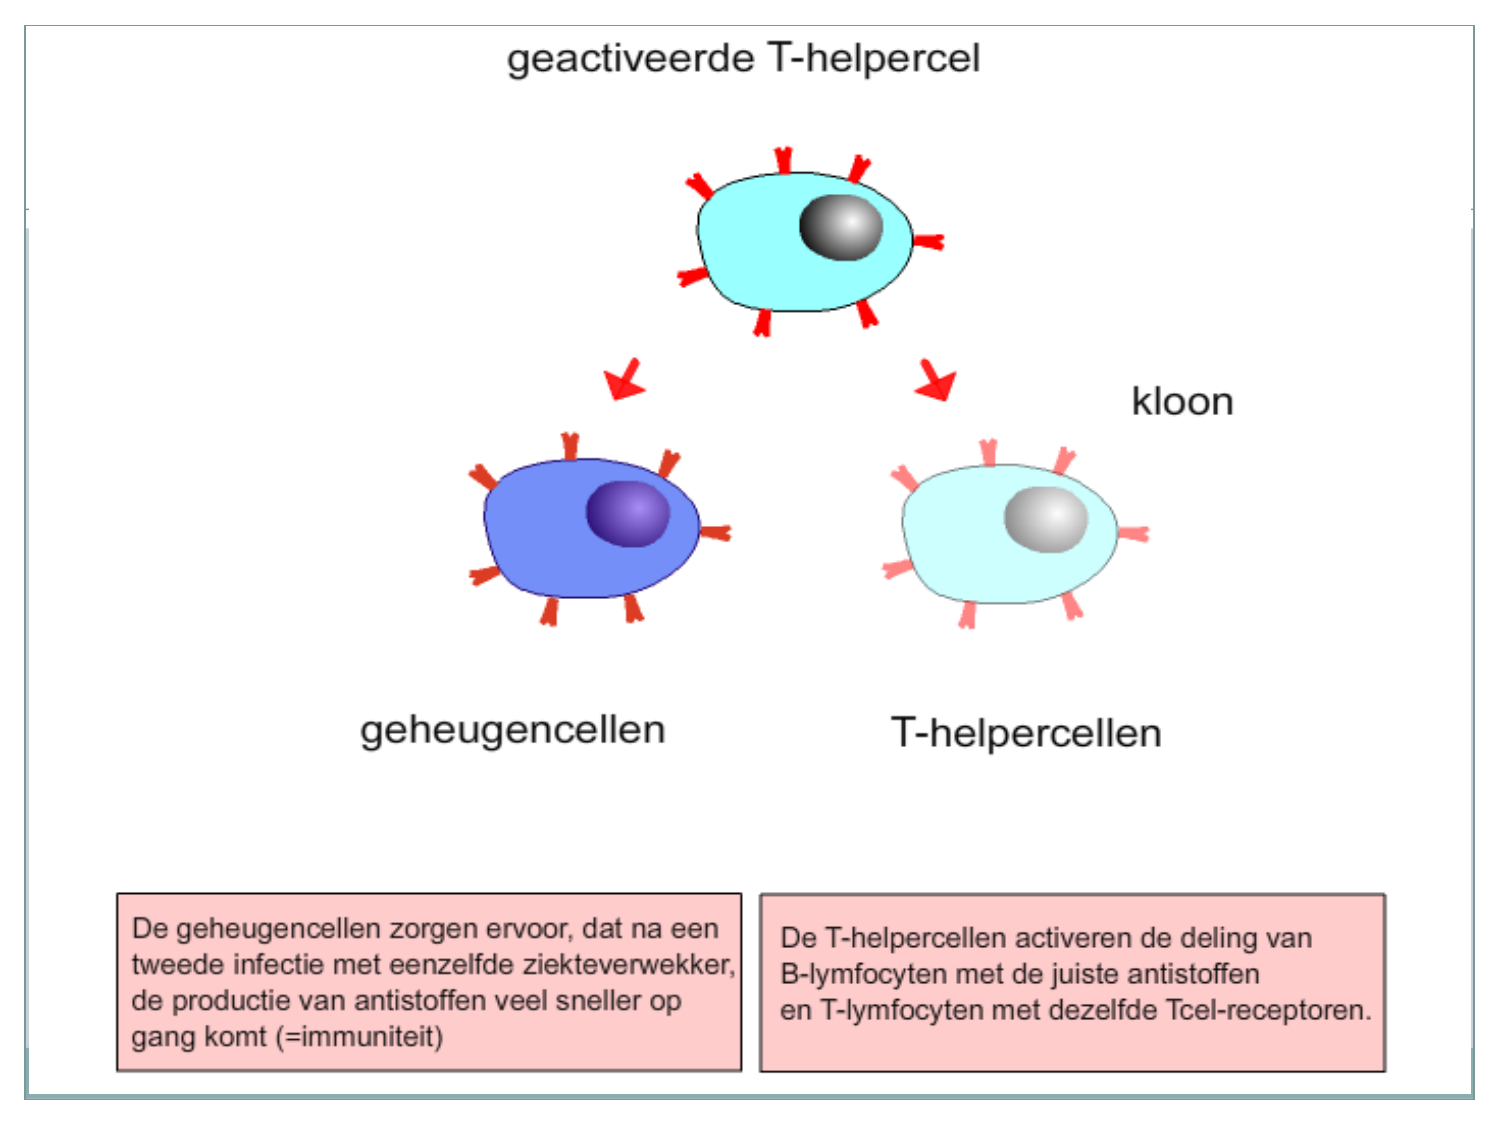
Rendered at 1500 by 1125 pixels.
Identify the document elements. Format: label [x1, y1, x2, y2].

list [29, 30, 1471, 1095]
